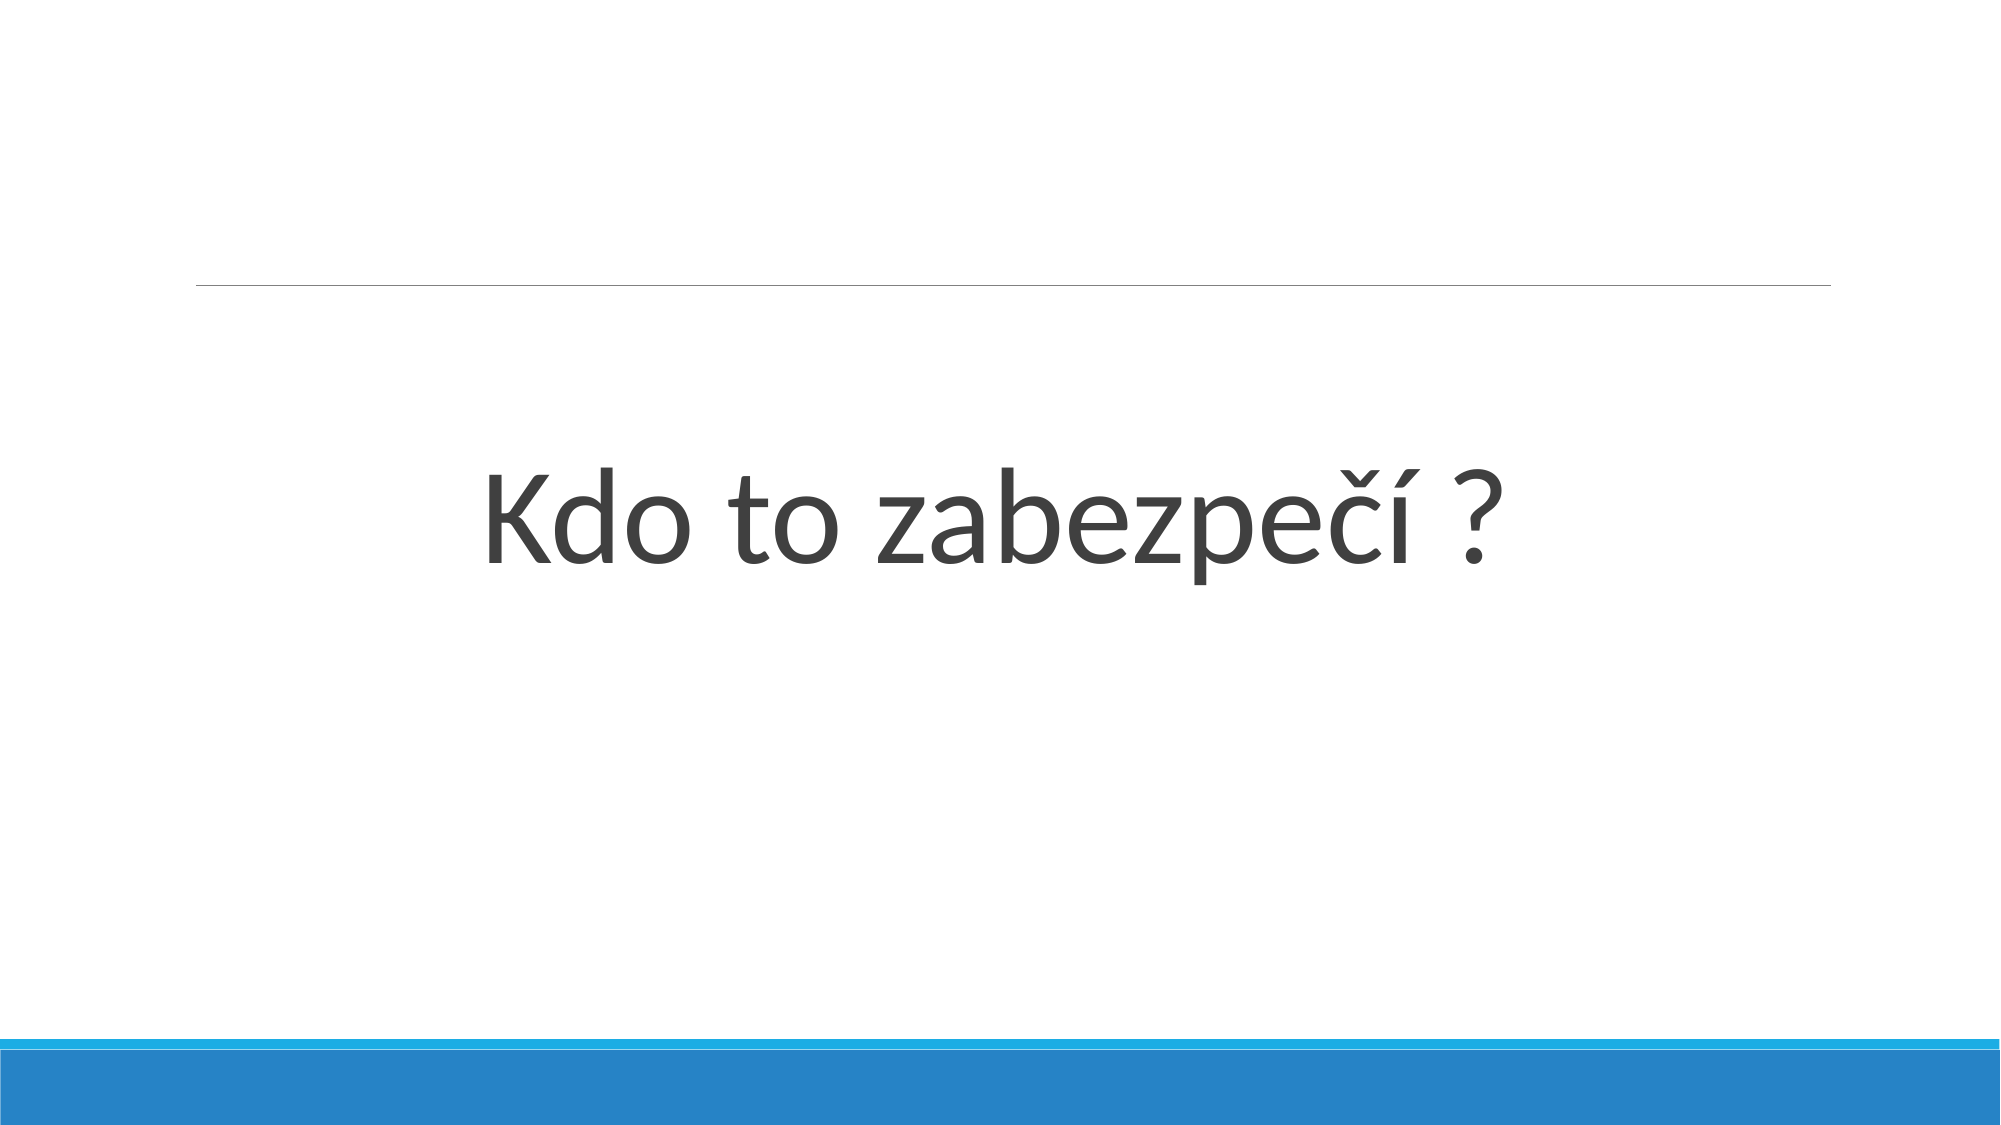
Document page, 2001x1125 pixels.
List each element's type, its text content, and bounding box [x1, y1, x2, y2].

list Kdo to zabezpečí ? [133, 162, 1859, 877]
